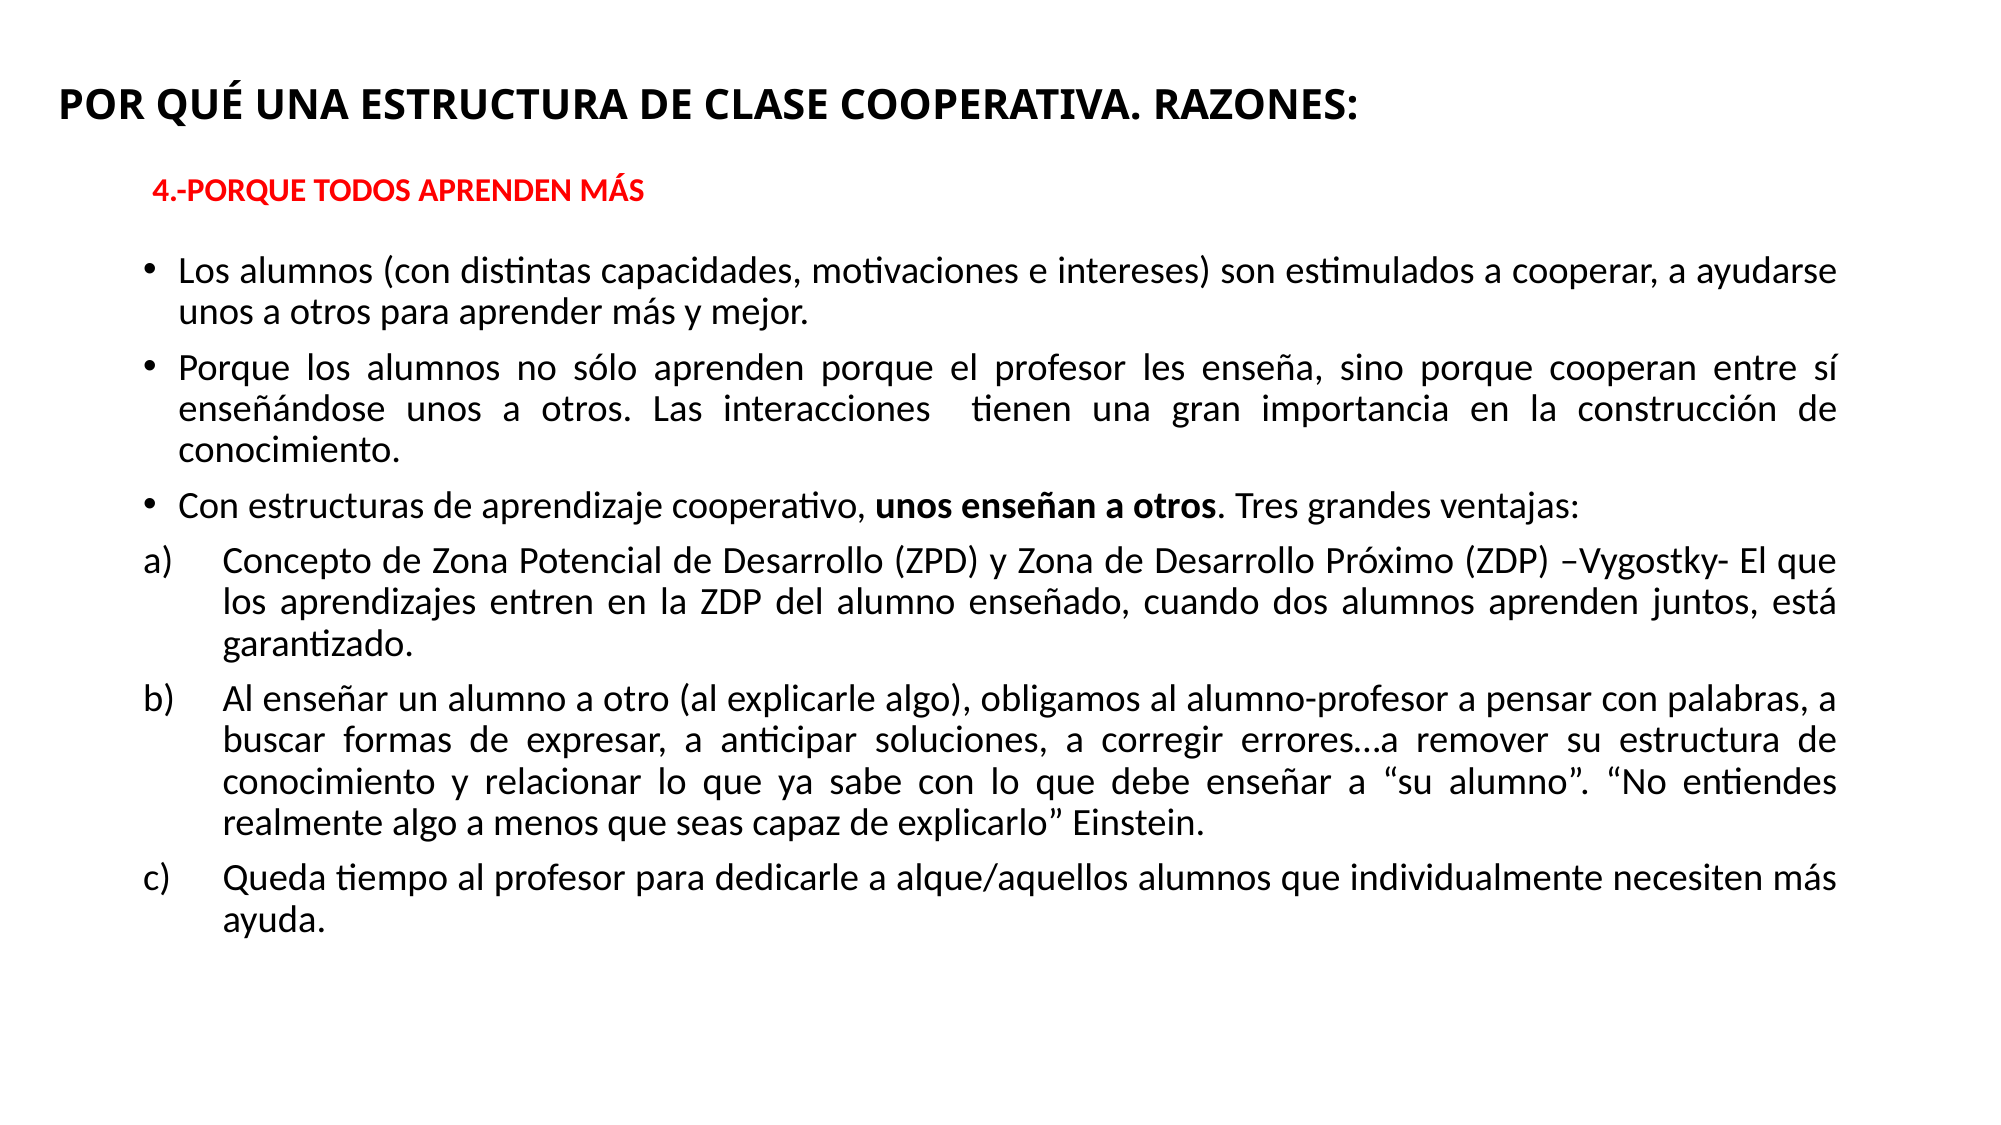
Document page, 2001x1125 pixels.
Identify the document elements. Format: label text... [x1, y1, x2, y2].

list Los alumnos (con distintas capacidades, motivaciones e intereses) son estimulados a cooperar, a ayudarse unos a otros para aprender más y mejor. Porque los alumnos no sólo aprenden porque el profesor les enseña, sino porque cooperan entre sí enseñándose unos a otros. Las interacciones tienen una gran importancia en la construcción de conocimiento. Con estructuras de aprendizaje cooperativo, unos enseñan a otros. Tres grandes ventajas: Concepto de Zona Potencial de Desarrollo (ZPD) y Zona de Desarrollo Próximo (ZDP) –Vygostky- El que los aprendizajes entren en la ZDP del alumno enseñado, cuando dos alumnos aprenden juntos, está garantizado. Al enseñar un alumno a otro (al explicarle algo), obligamos al alumno-profesor a pensar con palabras, a buscar formas de expresar, a anticipar soluciones, a corregir errores…a remover su estructura de conocimiento y relacionar lo que ya sabe con lo que debe enseñar a “su alumno”. “No entiendes realmente algo a menos que seas capaz de explicarlo” Einstein. Queda tiempo al profesor para dedicarle a alque/aquellos alumnos que individualmente necesiten más ayuda. [128, 242, 1853, 957]
title 4.-PORQUE TODOS APRENDEN MÁS [137, 164, 1863, 218]
text_box POR QUÉ UNA ESTRUCTURA DE CLASE COOPERATIVA. RAZONES: [42, 59, 1863, 152]
